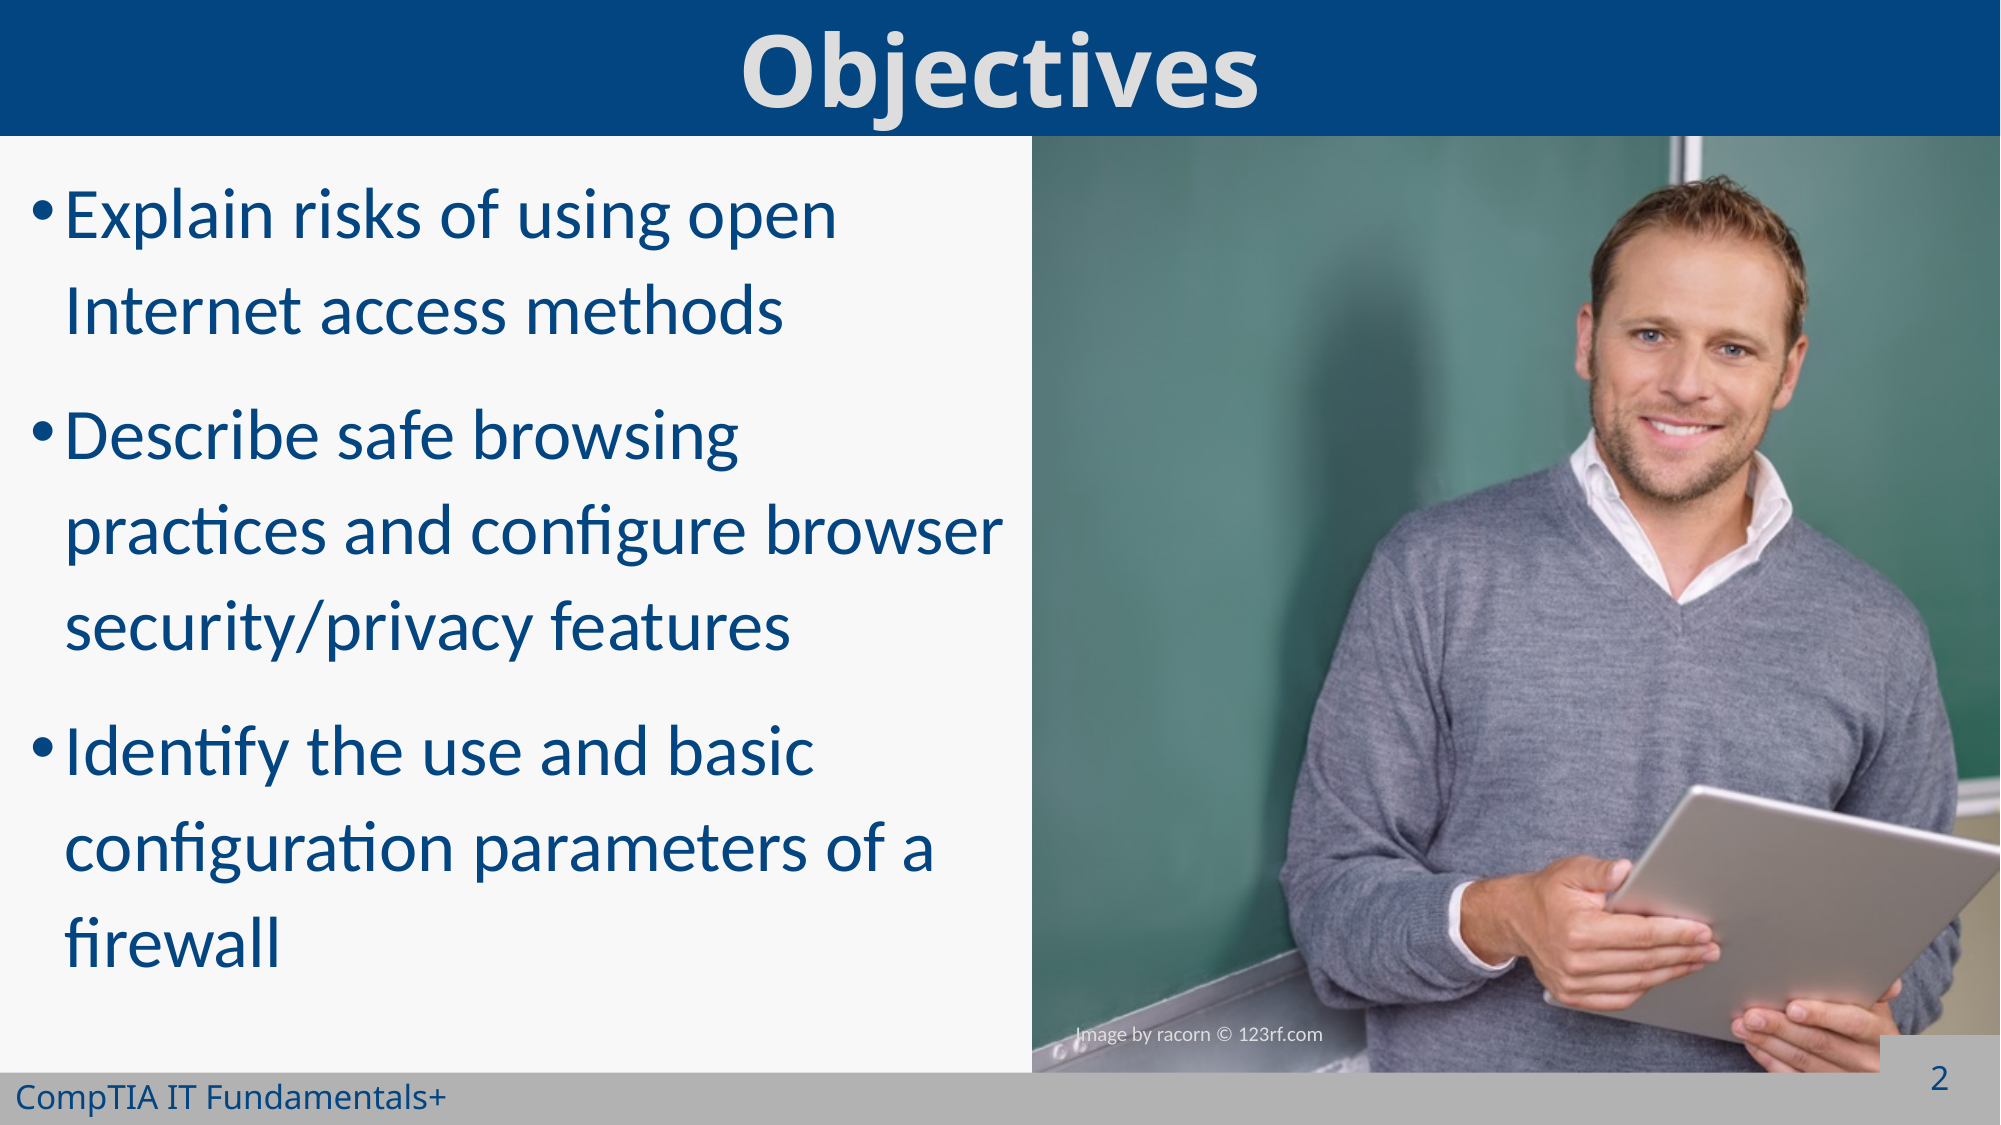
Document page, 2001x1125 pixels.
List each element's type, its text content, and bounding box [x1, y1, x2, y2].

picture [1032, 136, 2000, 1072]
slide_number 2 [1880, 1035, 2000, 1125]
footer CompTIA IT Fundamentals+ [0, 1072, 1880, 1125]
list Explain risks of using open Internet access methods Describe safe browsing practices and configure browser security/privacy features Identify the use and basic configuration parameters of a firewall [15, 149, 1033, 1065]
